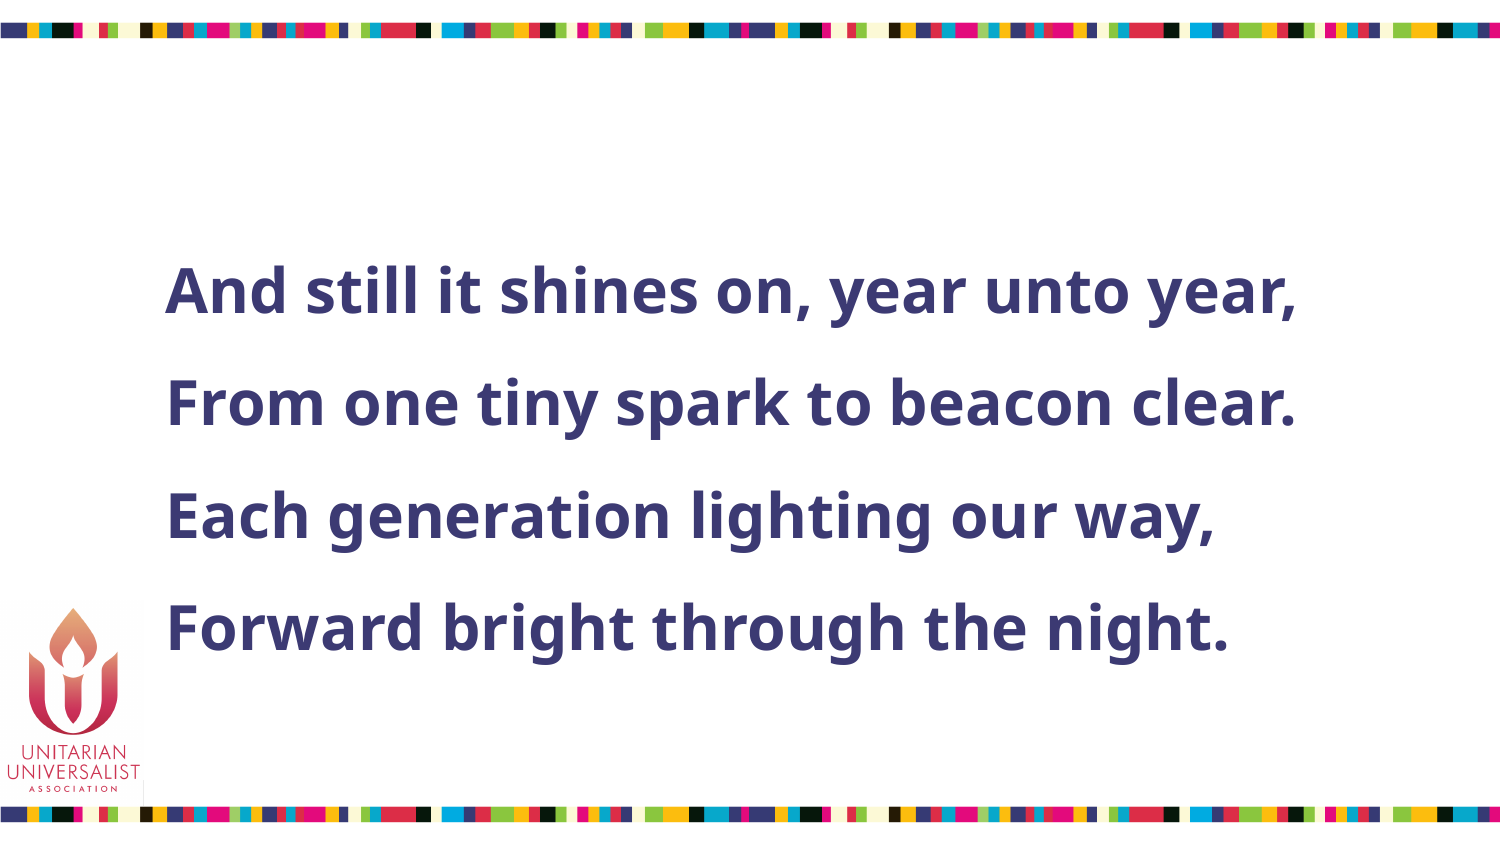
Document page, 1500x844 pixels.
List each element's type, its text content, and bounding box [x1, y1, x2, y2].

text_box And still it shines on, year unto year, From one tiny spark to beacon clear. Each generation lighting our way, Forward bright through the night. [150, 198, 1469, 678]
picture [0, 600, 1500, 824]
picture [0, 22, 1500, 40]
